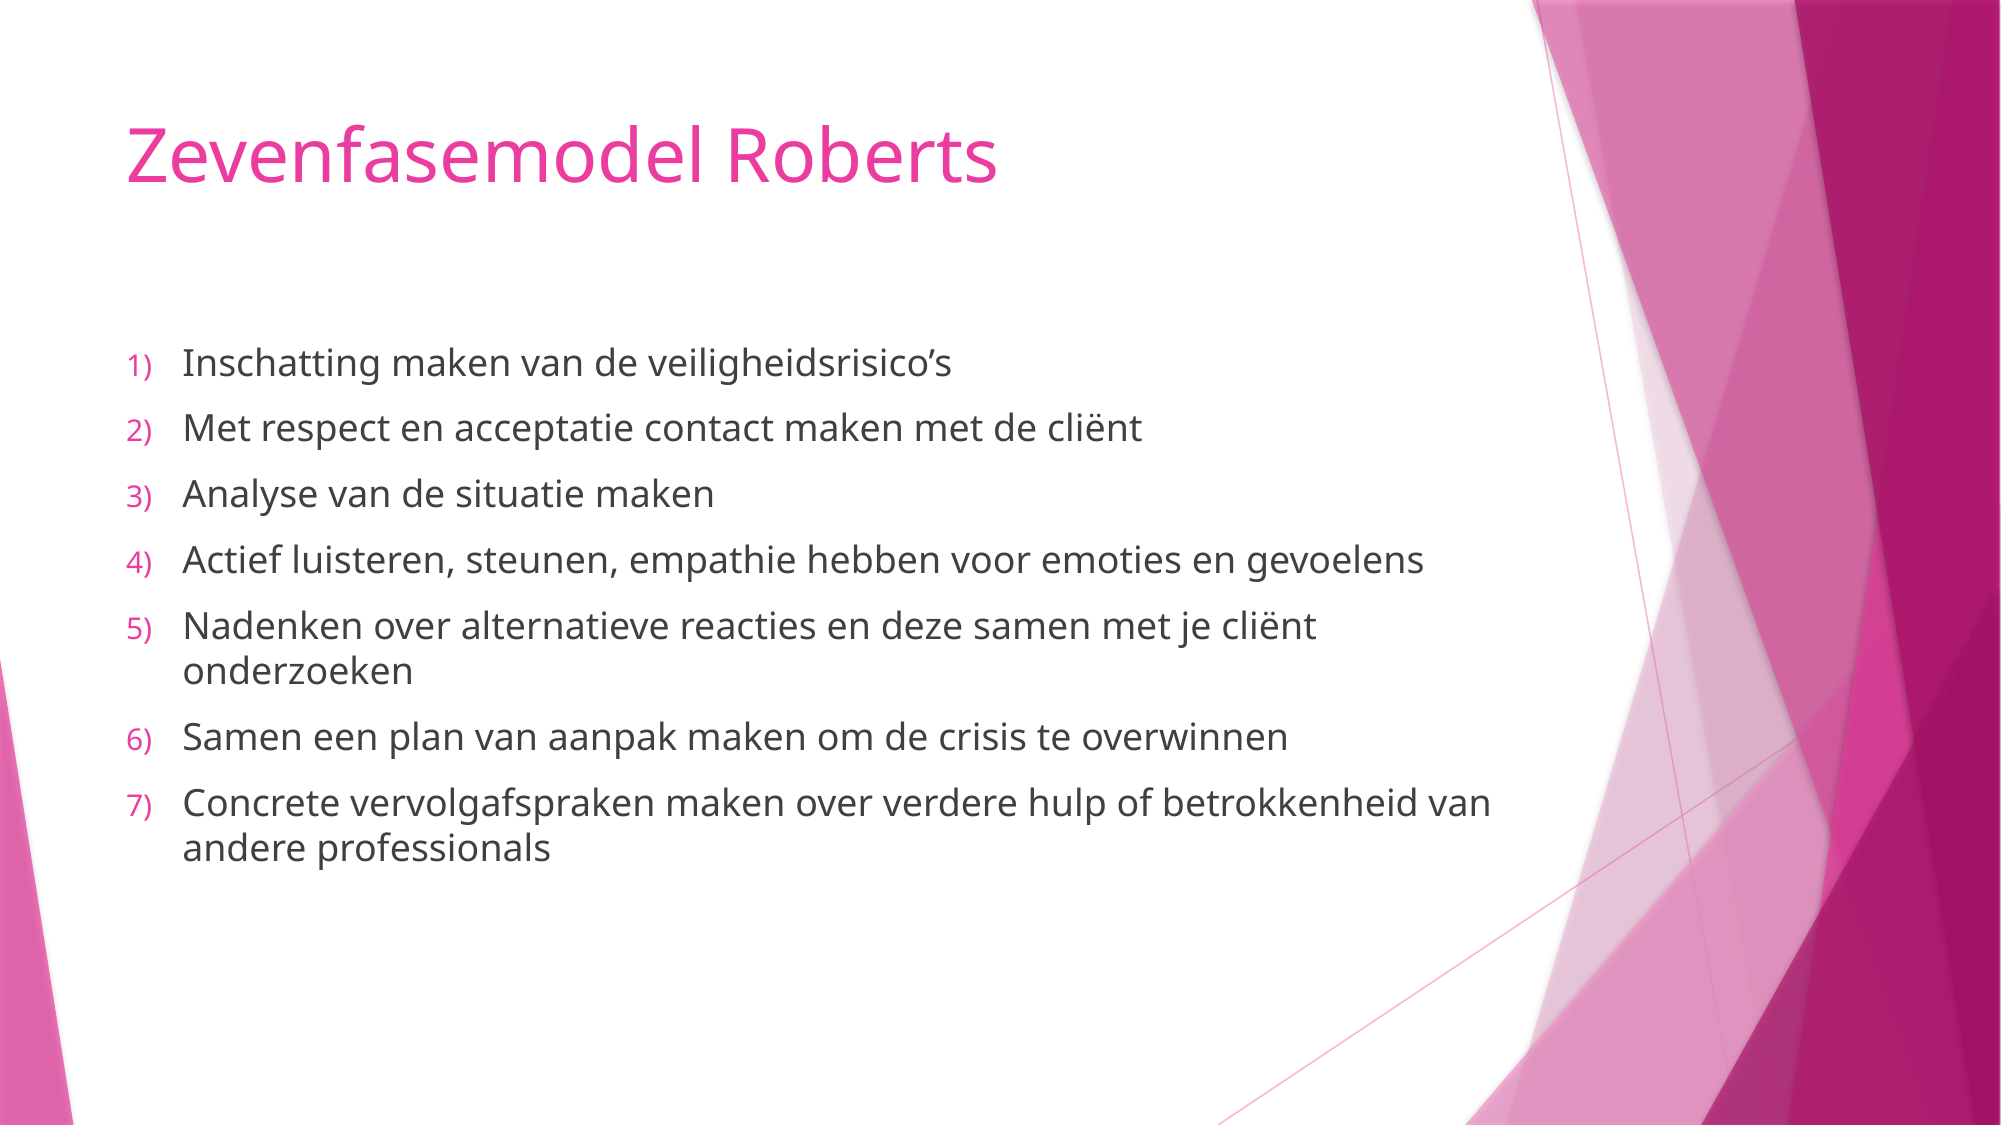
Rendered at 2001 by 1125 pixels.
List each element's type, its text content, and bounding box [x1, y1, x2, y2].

title Zevenfasemodel Roberts [111, 99, 1522, 265]
list Inschatting maken van de veiligheidsrisico’s Met respect en acceptatie contact maken met de cliënt Analyse van de situatie maken Actief luisteren, steunen, empathie hebben voor emoties en gevoelens Nadenken over alternatieve reacties en deze samen met je cliënt onderzoeken Samen een plan van aanpak maken om de crisis te overwinnen Concrete vervolgafspraken maken over verdere hulp of betrokkenheid van andere professionals [111, 265, 1522, 992]
